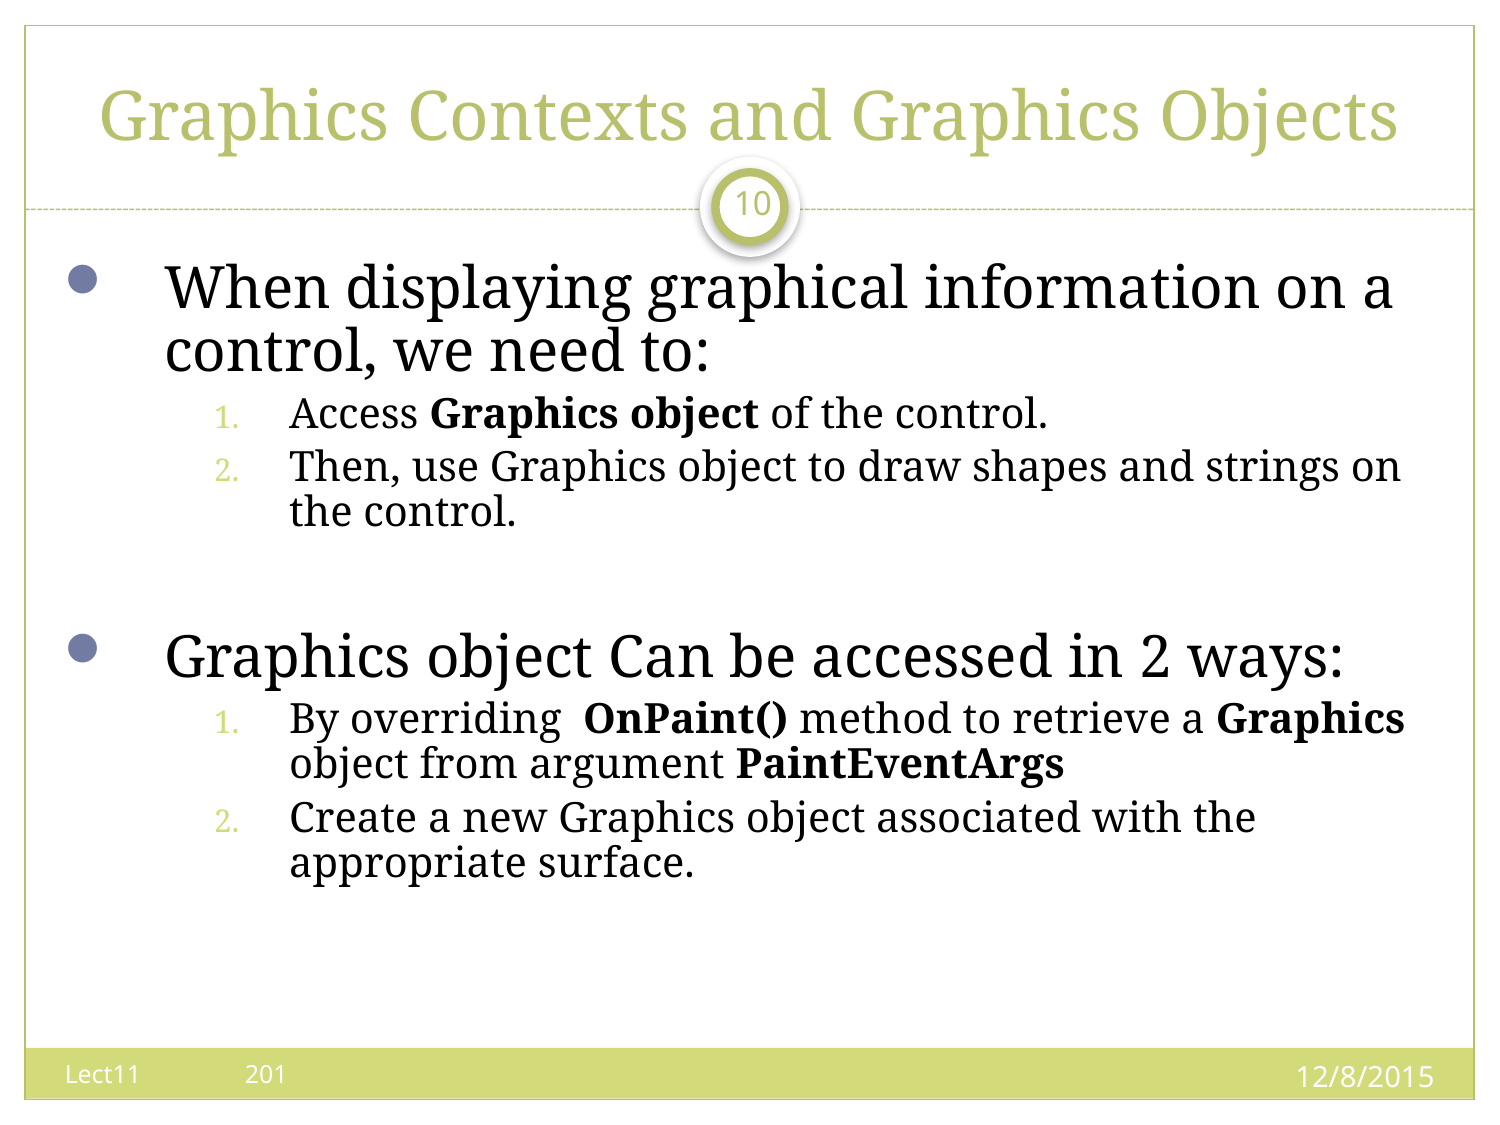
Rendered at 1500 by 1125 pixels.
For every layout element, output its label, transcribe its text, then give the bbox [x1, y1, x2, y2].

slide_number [950, 1050, 1450, 1111]
title Graphics Contexts and Graphics Objects [49, 37, 1450, 162]
list When displaying graphical information on a control, we need to: Access Graphics object of the control. Then, use Graphics object to draw shapes and strings on the control. Graphics object Can be accessed in 2 ways: By overriding OnPaint() method to retrieve a Graphics object from argument PaintEventArgs Create a new Graphics object associated with the appropriate surface. [49, 250, 1445, 1001]
footer Lect11 201 [50, 1051, 638, 1112]
slide_number 10 [715, 168, 791, 241]
